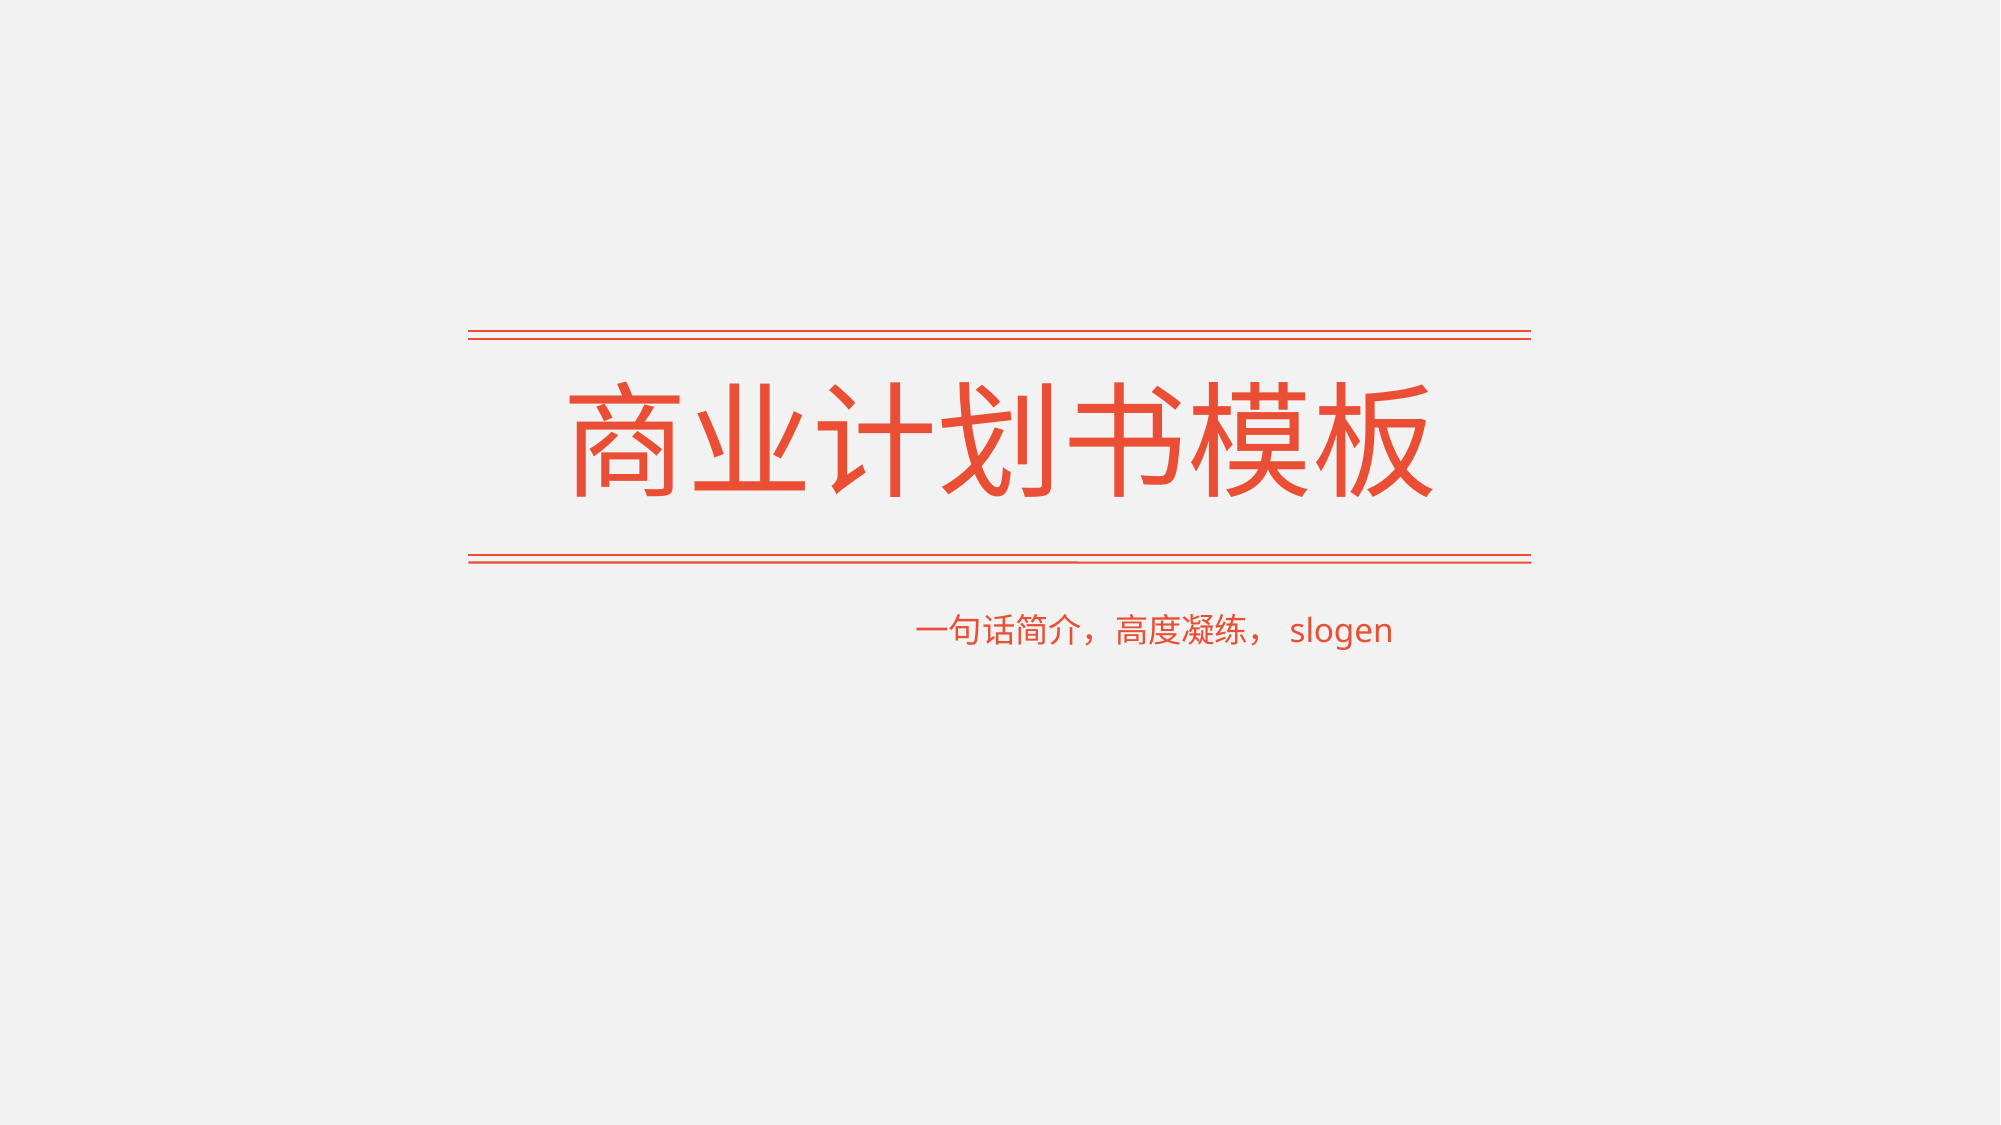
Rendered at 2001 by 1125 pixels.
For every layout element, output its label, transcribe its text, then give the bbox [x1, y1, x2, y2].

text_box 一句话简介，高度凝练，slogen [908, 601, 1402, 657]
title 商业计划书模板 [137, 330, 1863, 563]
